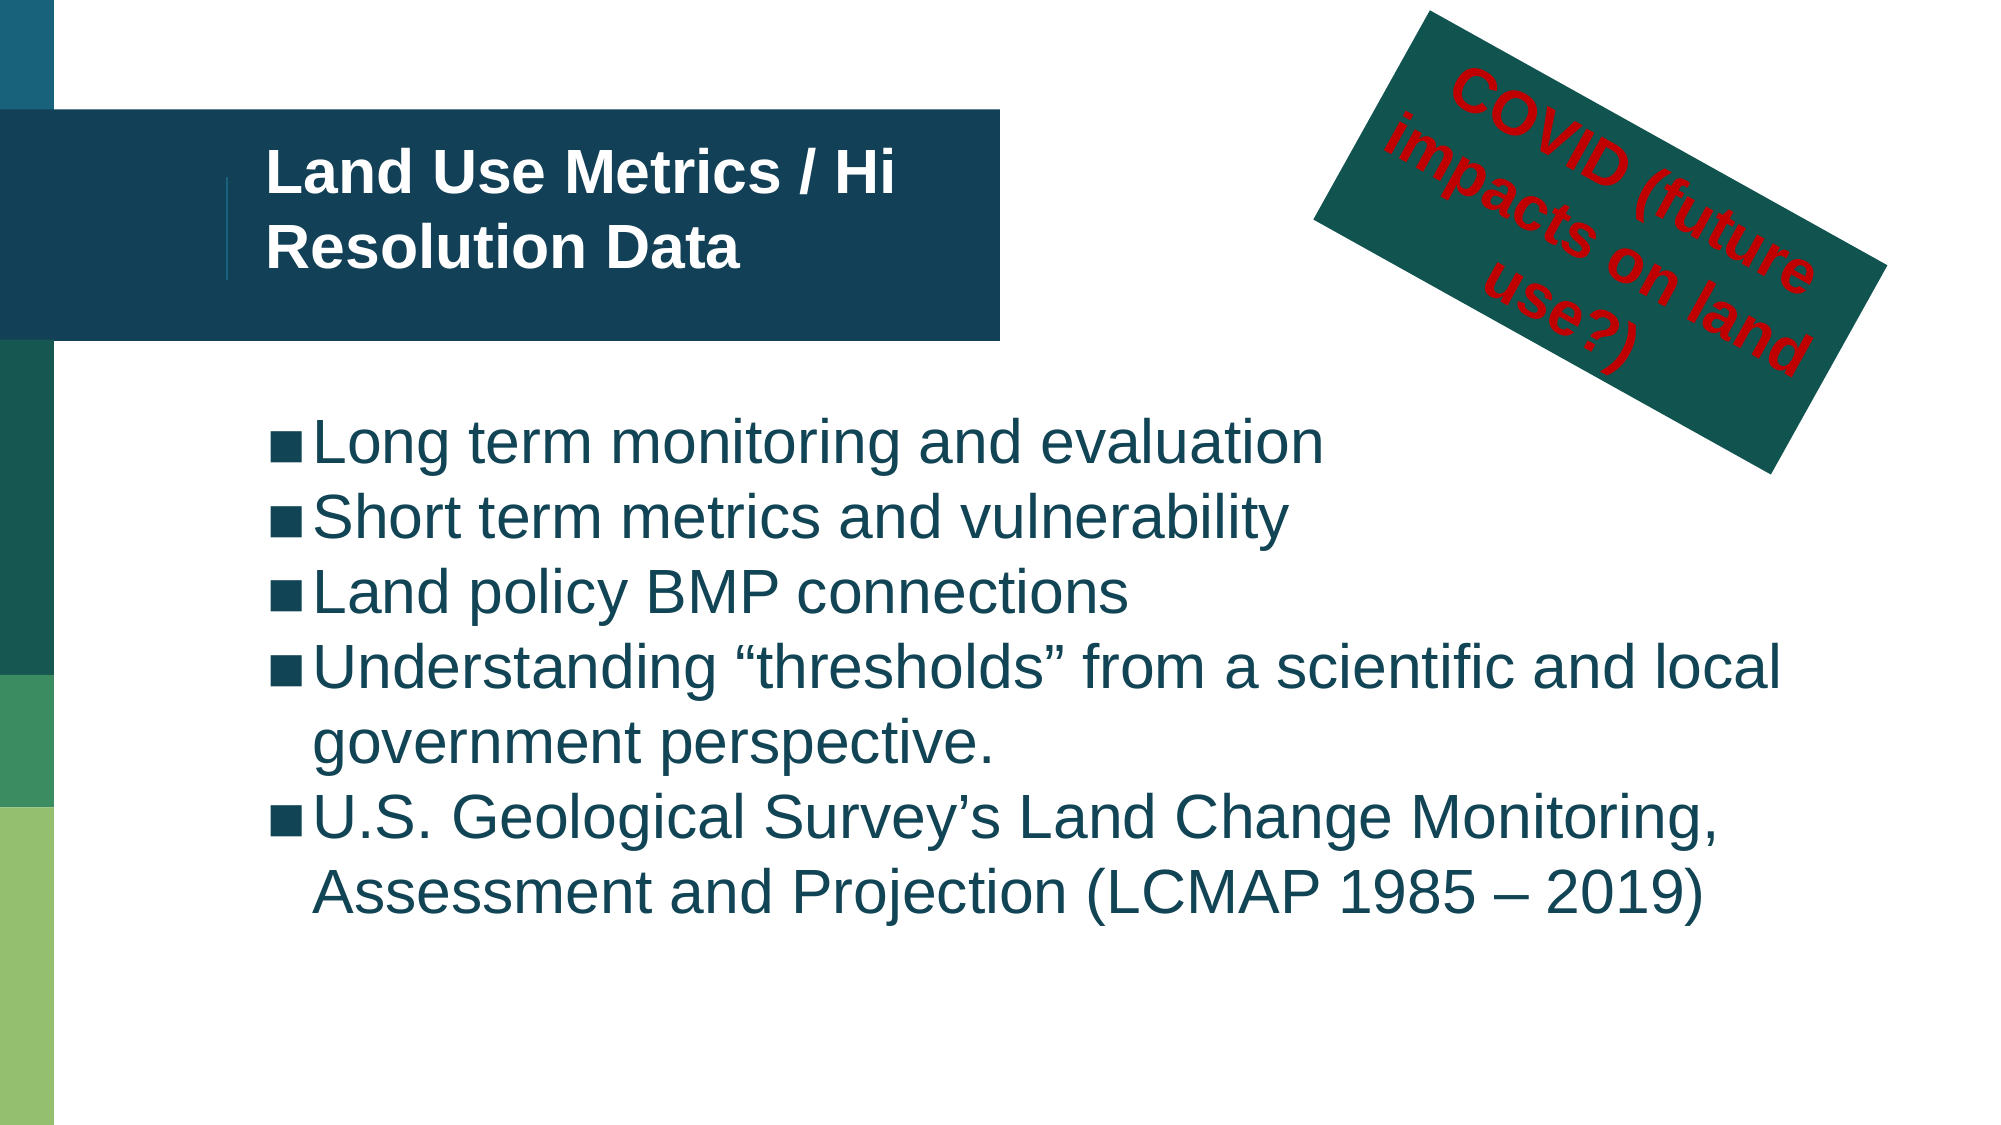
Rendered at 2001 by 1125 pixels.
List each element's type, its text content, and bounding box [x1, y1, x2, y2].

title Land Use Metrics / Hi Resolution Data [250, 131, 953, 357]
text_box COVID (future impacts on land use?) [1313, 10, 1888, 475]
list Long term monitoring and evaluation Short term metrics and vulnerability Land policy BMP connections Understanding “thresholds” from a scientific and local government perspective. U.S. Geological Survey’s Land Change Monitoring, Assessment and Projection (LCMAP 1985 – 2019) [250, 386, 1900, 1078]
